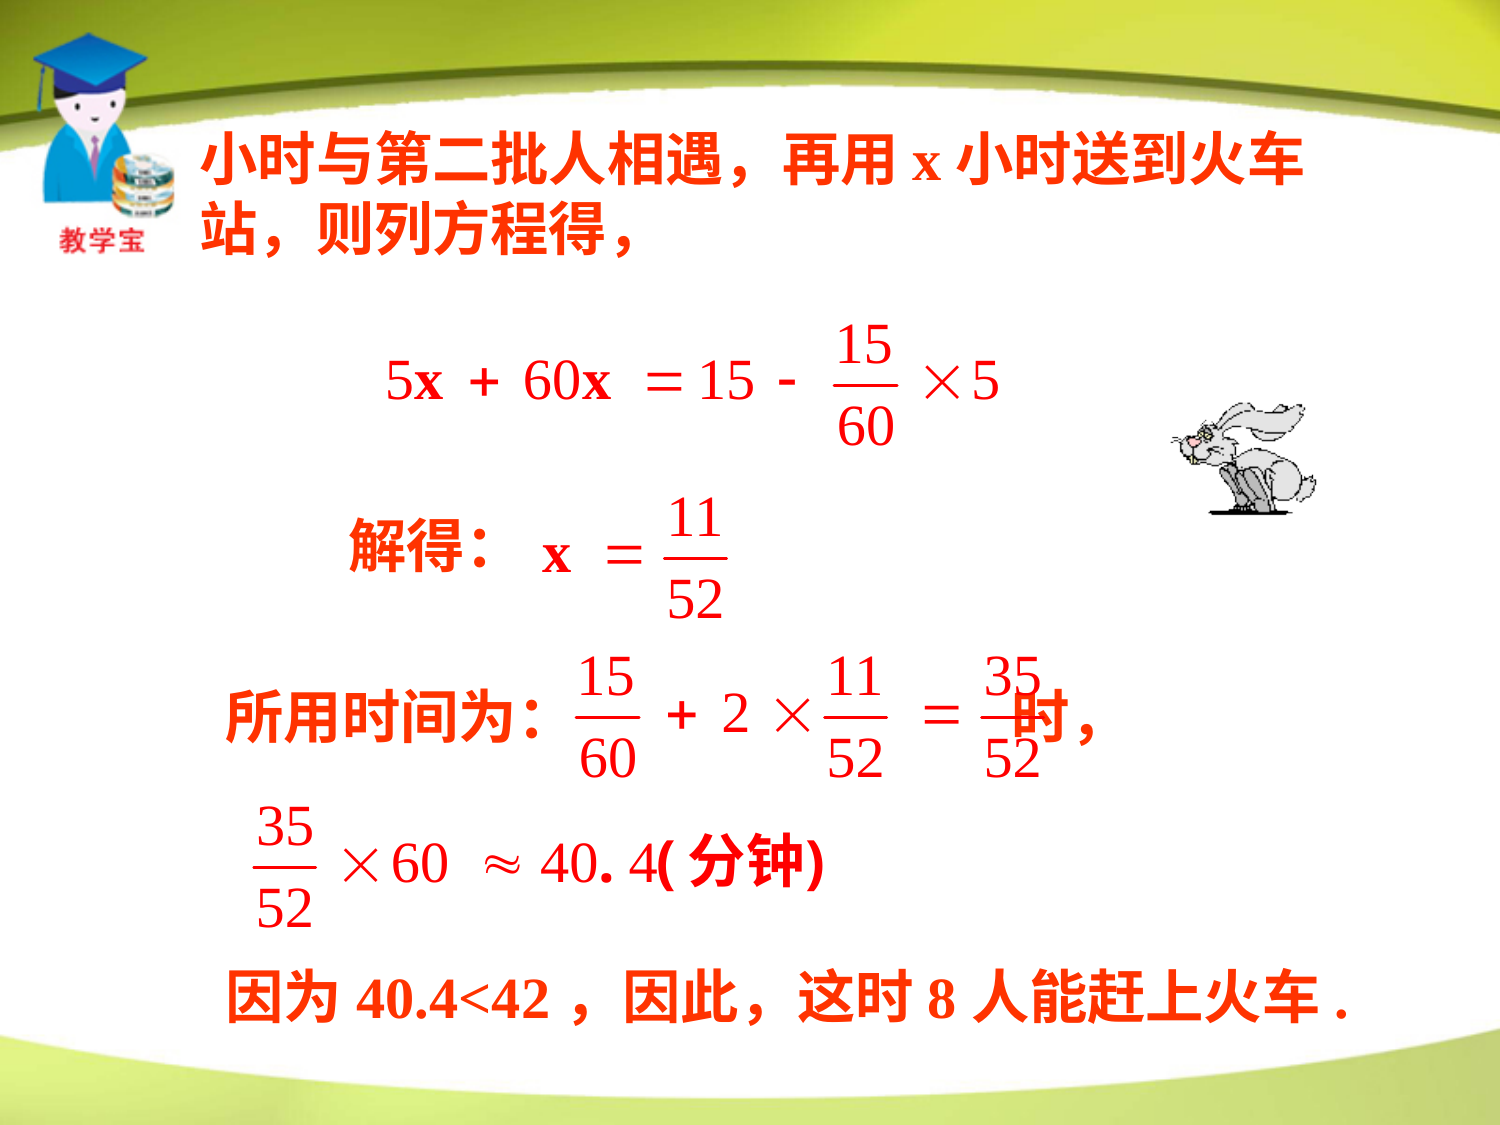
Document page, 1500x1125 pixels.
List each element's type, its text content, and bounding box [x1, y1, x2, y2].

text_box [571, 641, 1050, 863]
text_box 所用时间为： 时， 因为40.4<42，因此，这时8人能赶上火车. [211, 672, 1367, 1038]
text_box 小时与第二批人相遇，再用x小时送到火车站，则列方程得， [184, 114, 1367, 270]
text_box 解得： [333, 501, 533, 587]
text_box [383, 308, 1003, 453]
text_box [538, 480, 731, 626]
picture [0, 0, 1500, 1125]
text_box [249, 790, 829, 935]
